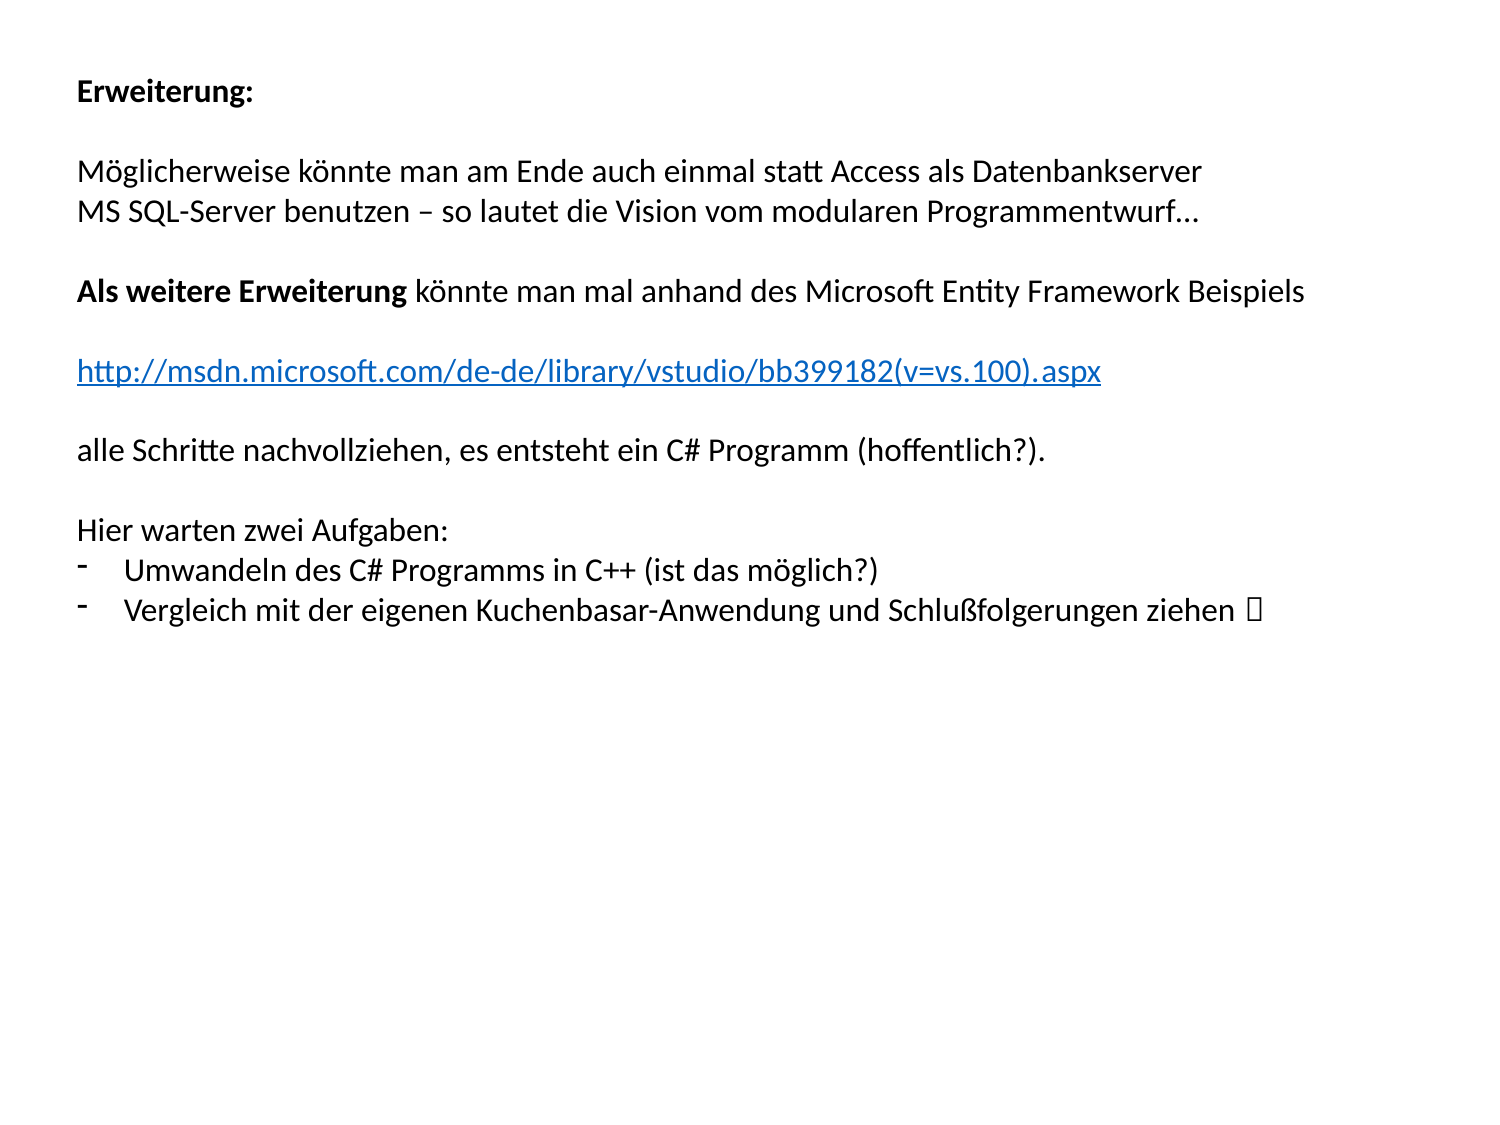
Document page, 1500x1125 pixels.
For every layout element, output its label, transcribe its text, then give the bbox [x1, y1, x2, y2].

text_box Erweiterung: Möglicherweise könnte man am Ende auch einmal statt Access als Datenbankserver MS SQL-Server benutzen – so lautet die Vision vom modularen Programmentwurf… Als weitere Erweiterung könnte man mal anhand des Microsoft Entity Framework Beispiels http://msdn.microsoft.com/de-de/library/vstudio/bb399182(v=vs.100).aspx alle Schritte nachvollziehen, es entsteht ein C# Programm (hoffentlich?). Hier warten zwei Aufgaben: Umwandeln des C# Programms in C++ (ist das möglich?) Vergleich mit der eigenen Kuchenbasar-Anwendung und Schlußfolgerungen ziehen  [62, 61, 1435, 636]
